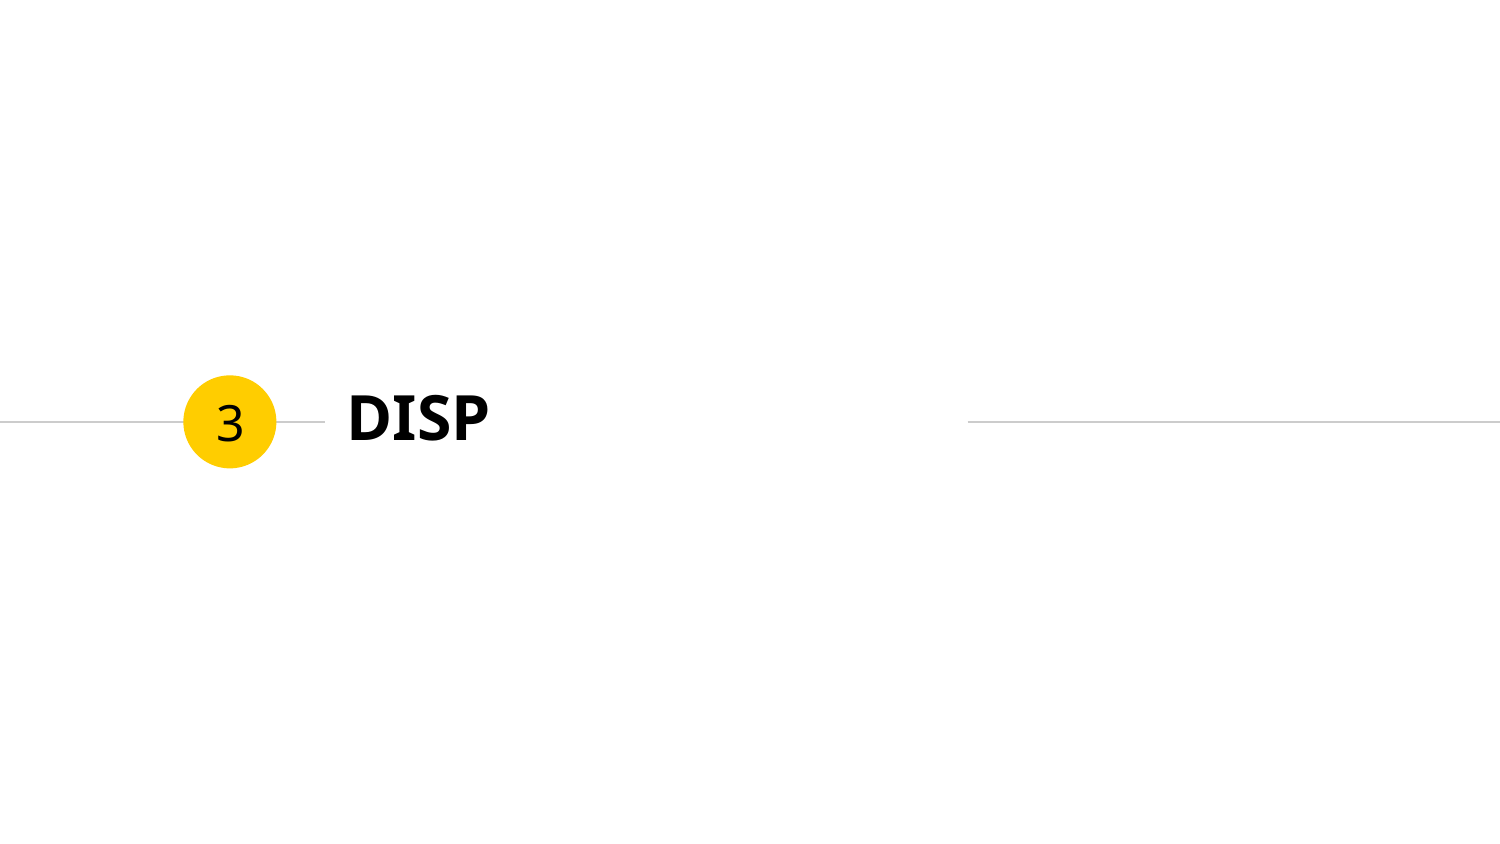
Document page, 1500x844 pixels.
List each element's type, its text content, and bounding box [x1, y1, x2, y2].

title DISP [331, 277, 954, 469]
text_box 3 [186, 375, 276, 468]
